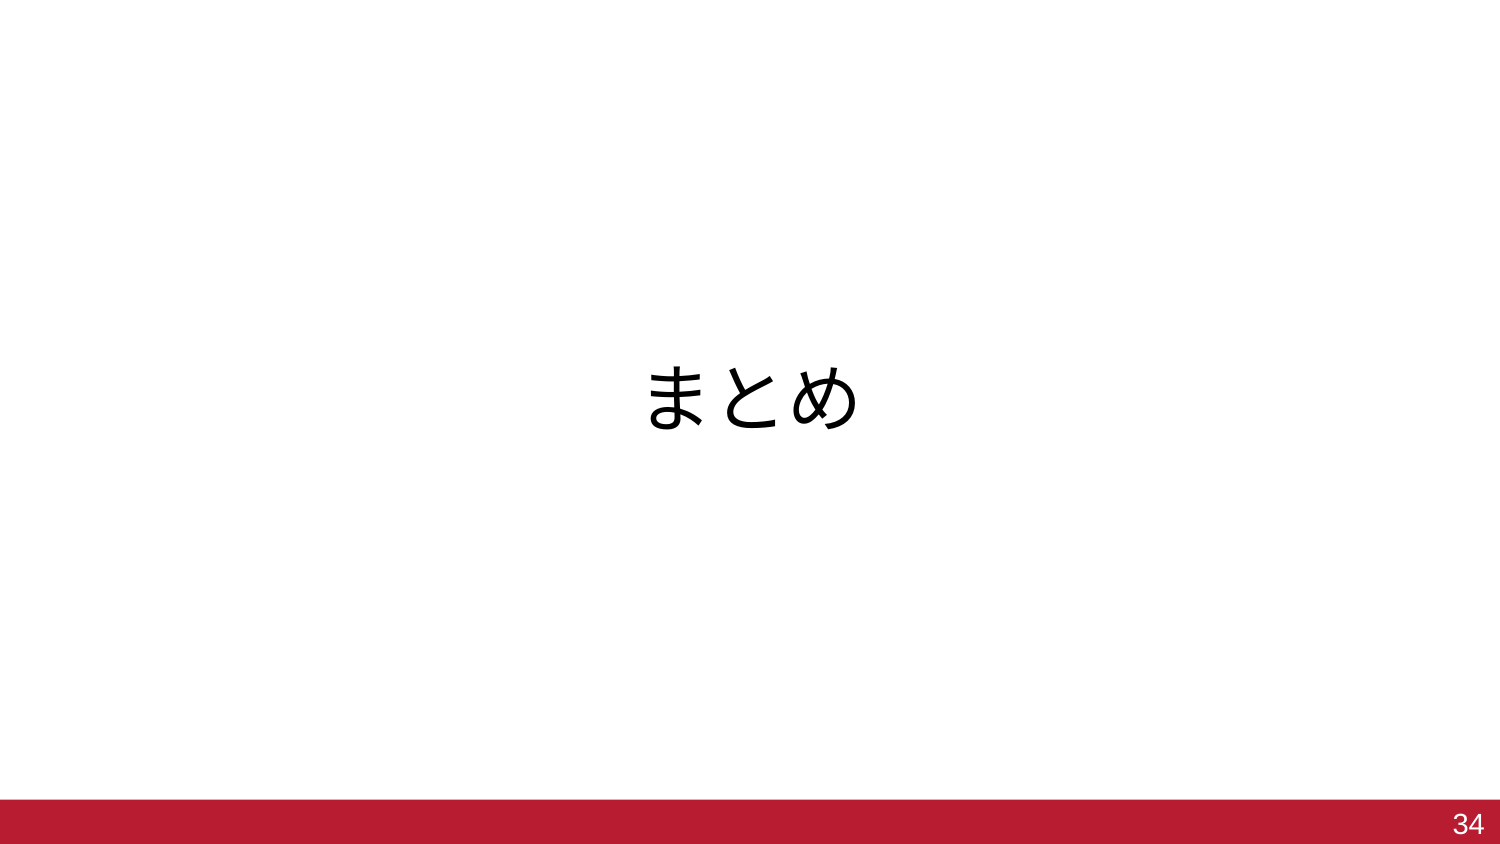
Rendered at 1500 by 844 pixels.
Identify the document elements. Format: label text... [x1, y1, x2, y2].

slide_number 34 [1416, 809, 1500, 844]
title まとめ [51, 327, 1449, 466]
